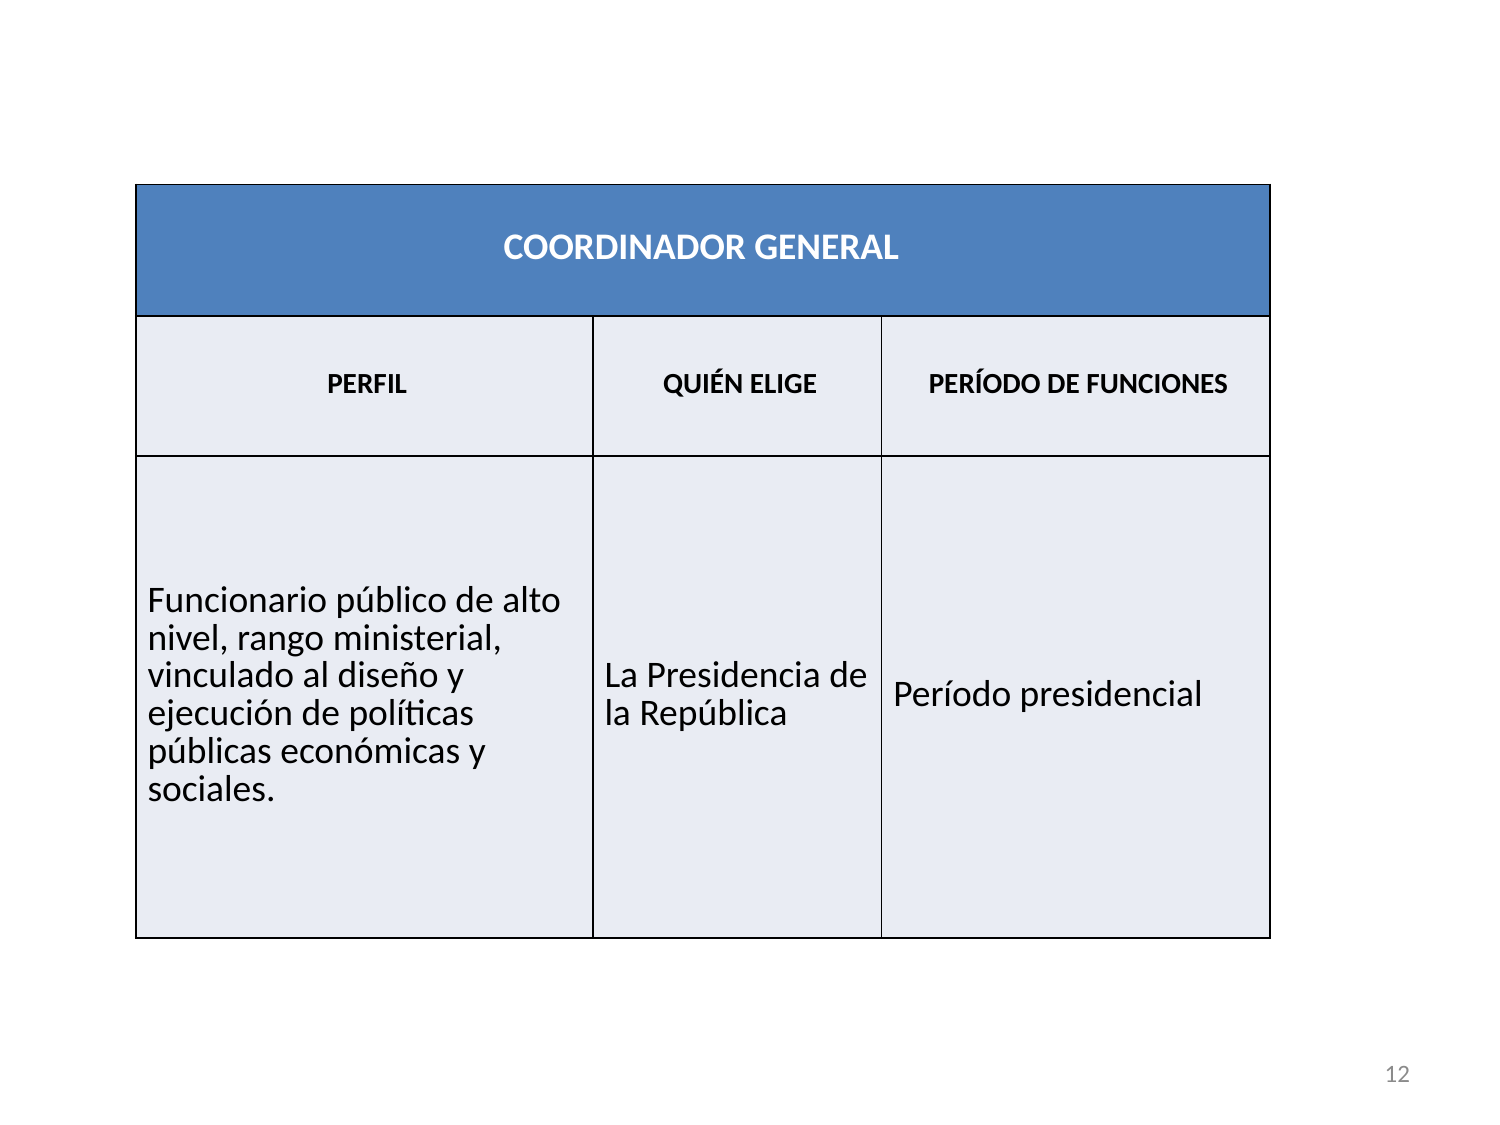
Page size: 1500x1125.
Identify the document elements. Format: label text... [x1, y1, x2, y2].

table_cell Período presidencial [882, 457, 1269, 937]
table_cell QUIÉN ELIGE [594, 317, 881, 455]
slide_number 12 [1074, 1042, 1425, 1103]
table_cell Funcionario público de alto nivel, rango ministerial, vinculado al diseño y ejecución de políticas públicas económicas y sociales. [137, 457, 592, 937]
table_header COORDINADOR GENERAL [137, 185, 1269, 315]
table_cell PERÍODO DE FUNCIONES [882, 317, 1269, 455]
table_cell La Presidencia de la República [594, 457, 881, 937]
table_cell PERFIL [137, 317, 592, 455]
